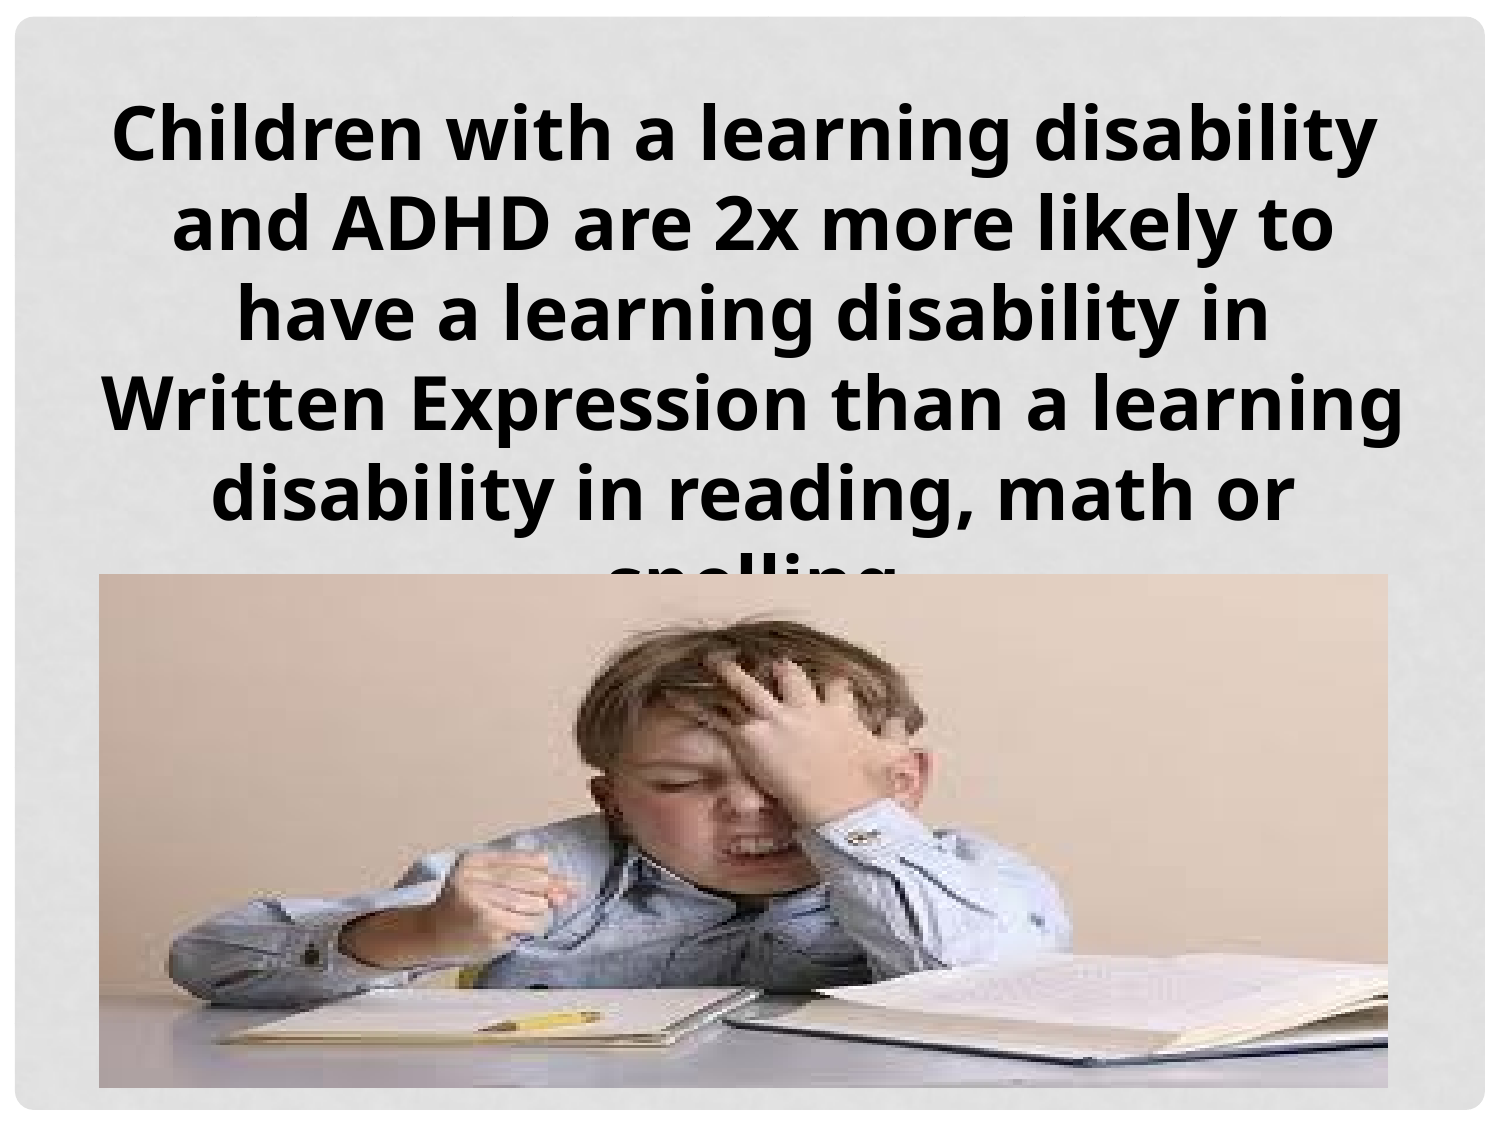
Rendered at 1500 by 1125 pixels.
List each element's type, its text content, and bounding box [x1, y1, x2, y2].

text_box Children with a learning disability and ADHD are 2x more likely to have a learning disability in Written Expression than a learning disability in reading, math or spelling [75, 77, 1434, 633]
picture [99, 574, 1388, 1088]
